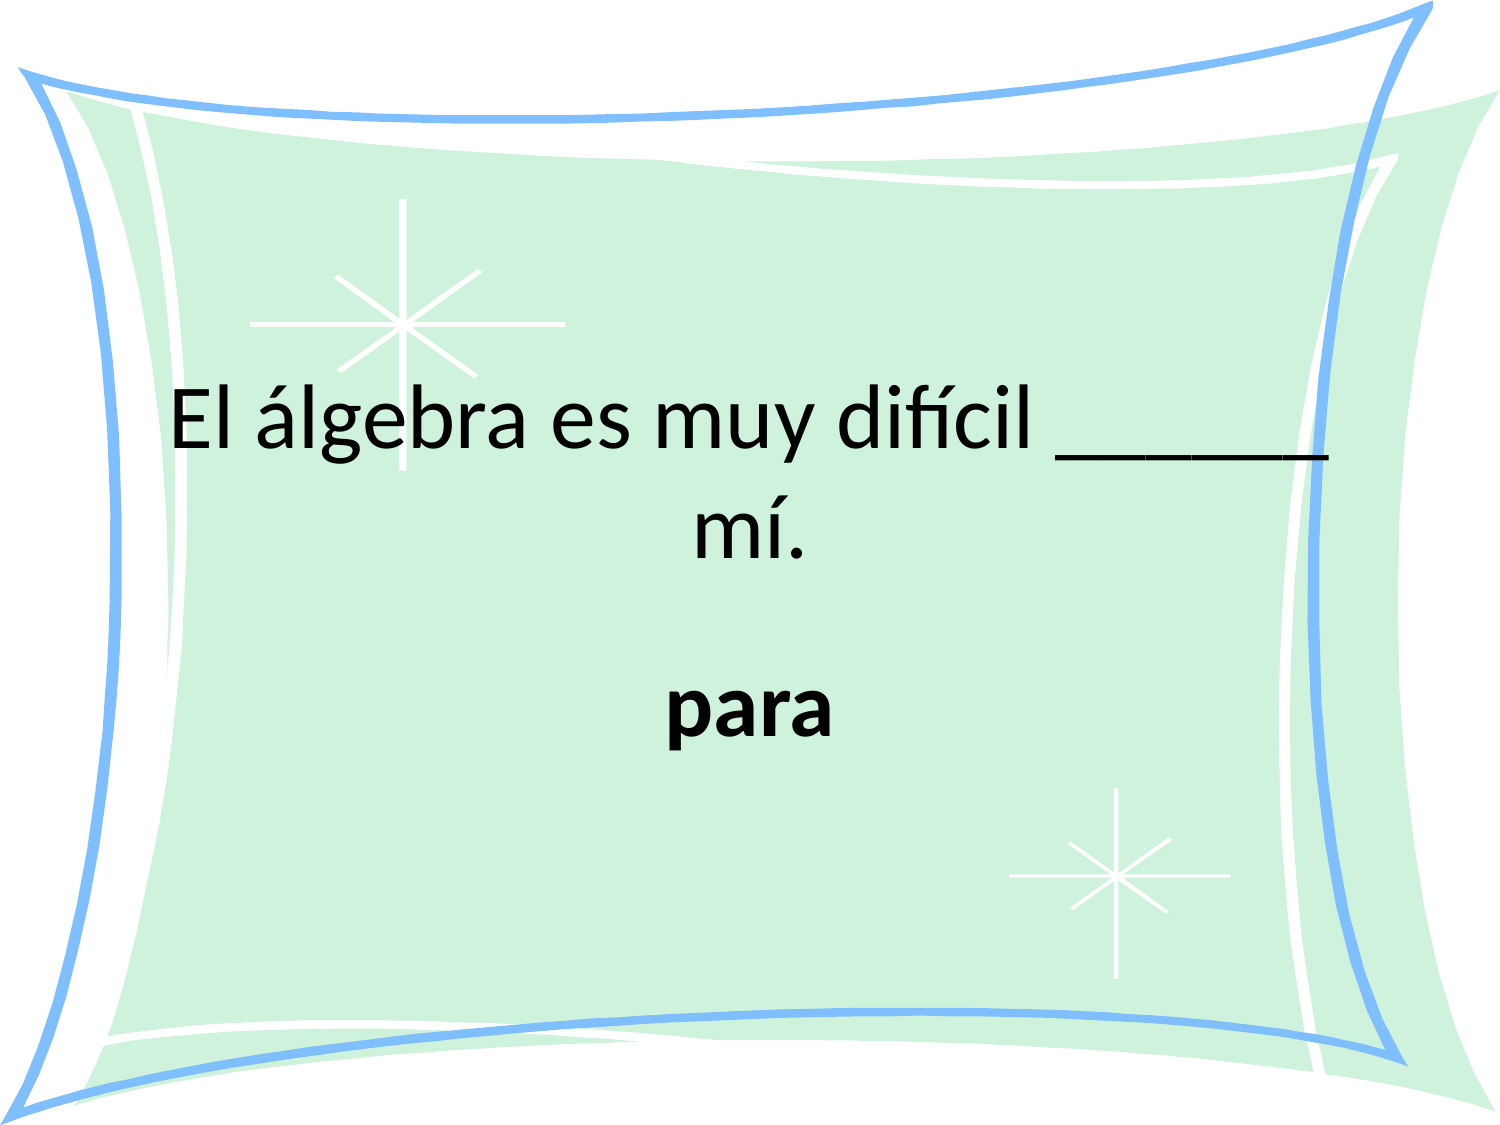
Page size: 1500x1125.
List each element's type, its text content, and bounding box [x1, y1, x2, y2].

text_box El álgebra es muy difícil ______ mí. [112, 349, 1388, 591]
text_box para [224, 637, 1275, 925]
